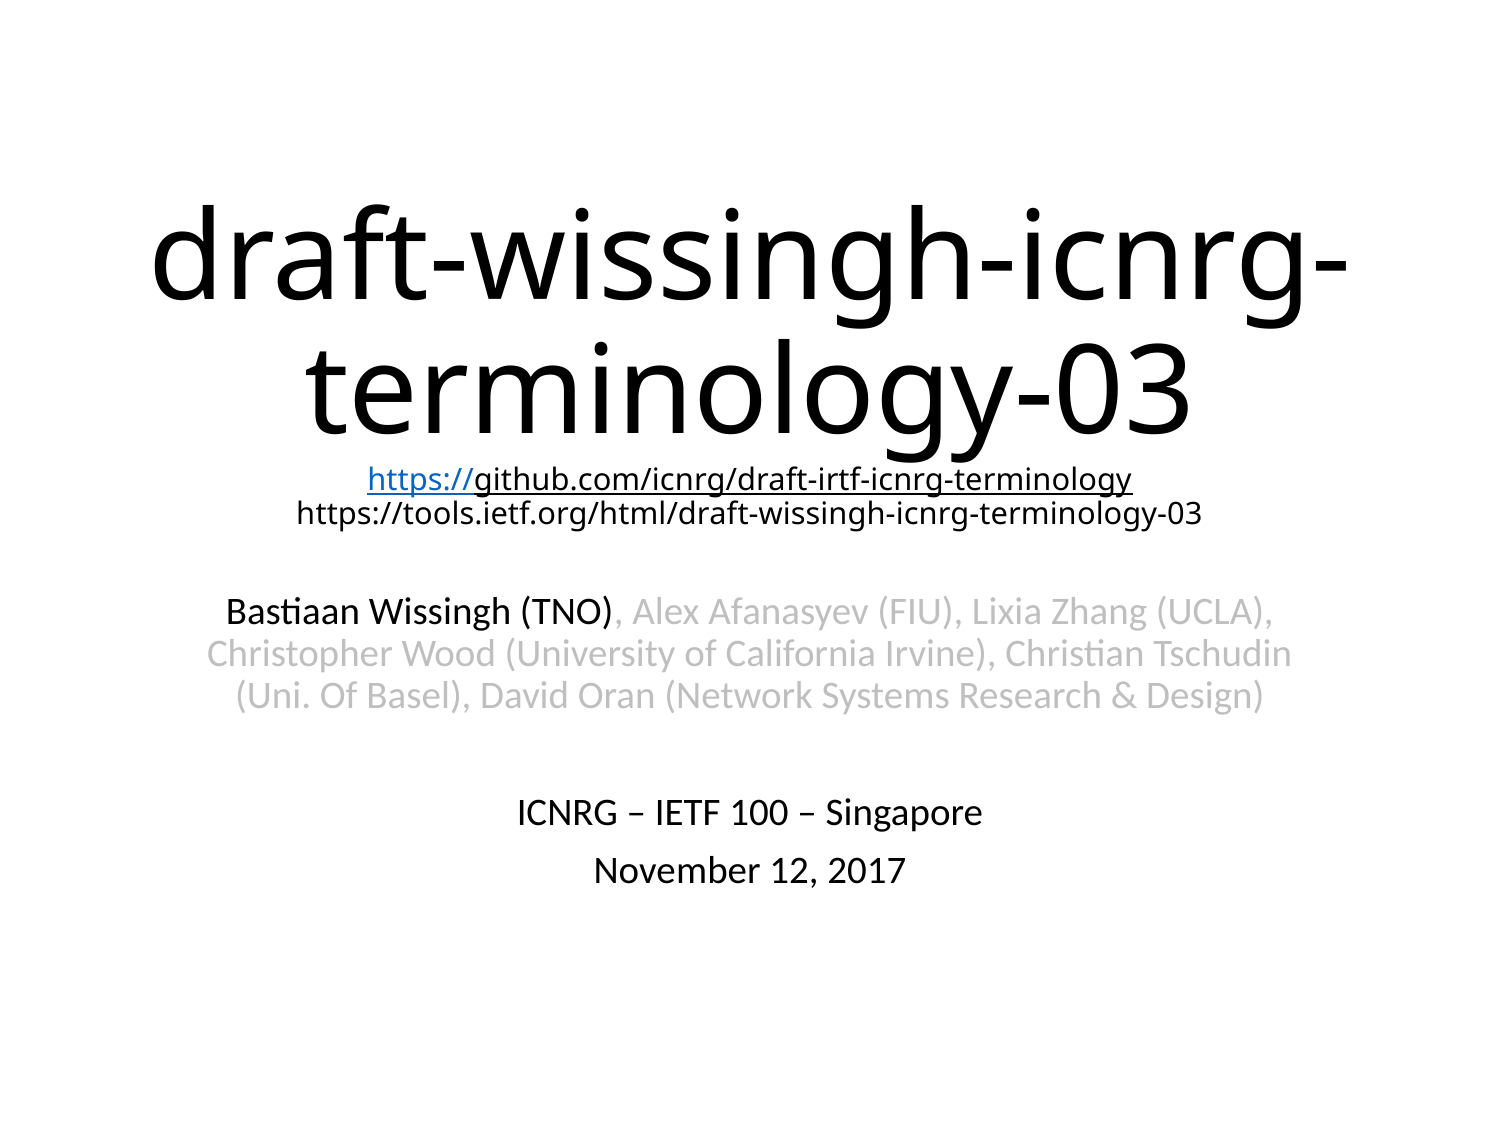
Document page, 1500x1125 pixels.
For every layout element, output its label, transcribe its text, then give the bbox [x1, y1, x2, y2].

subtitle Bastiaan Wissingh (TNO), Alex Afanasyev (FIU), Lixia Zhang (UCLA), Christopher Wood (University of California Irvine), Christian Tschudin (Uni. Of Basel), David Oran (Network Systems Research & Design) ICNRG – IETF 100 – Singapore November 12, 2017 [187, 583, 1313, 905]
title draft-wissingh-icnrg-terminology-03 https://github.com/icnrg/draft-irtf-icnrg-terminology https://tools.ietf.org/html/draft-wissingh-icnrg-terminology-03 [112, 184, 1388, 576]
